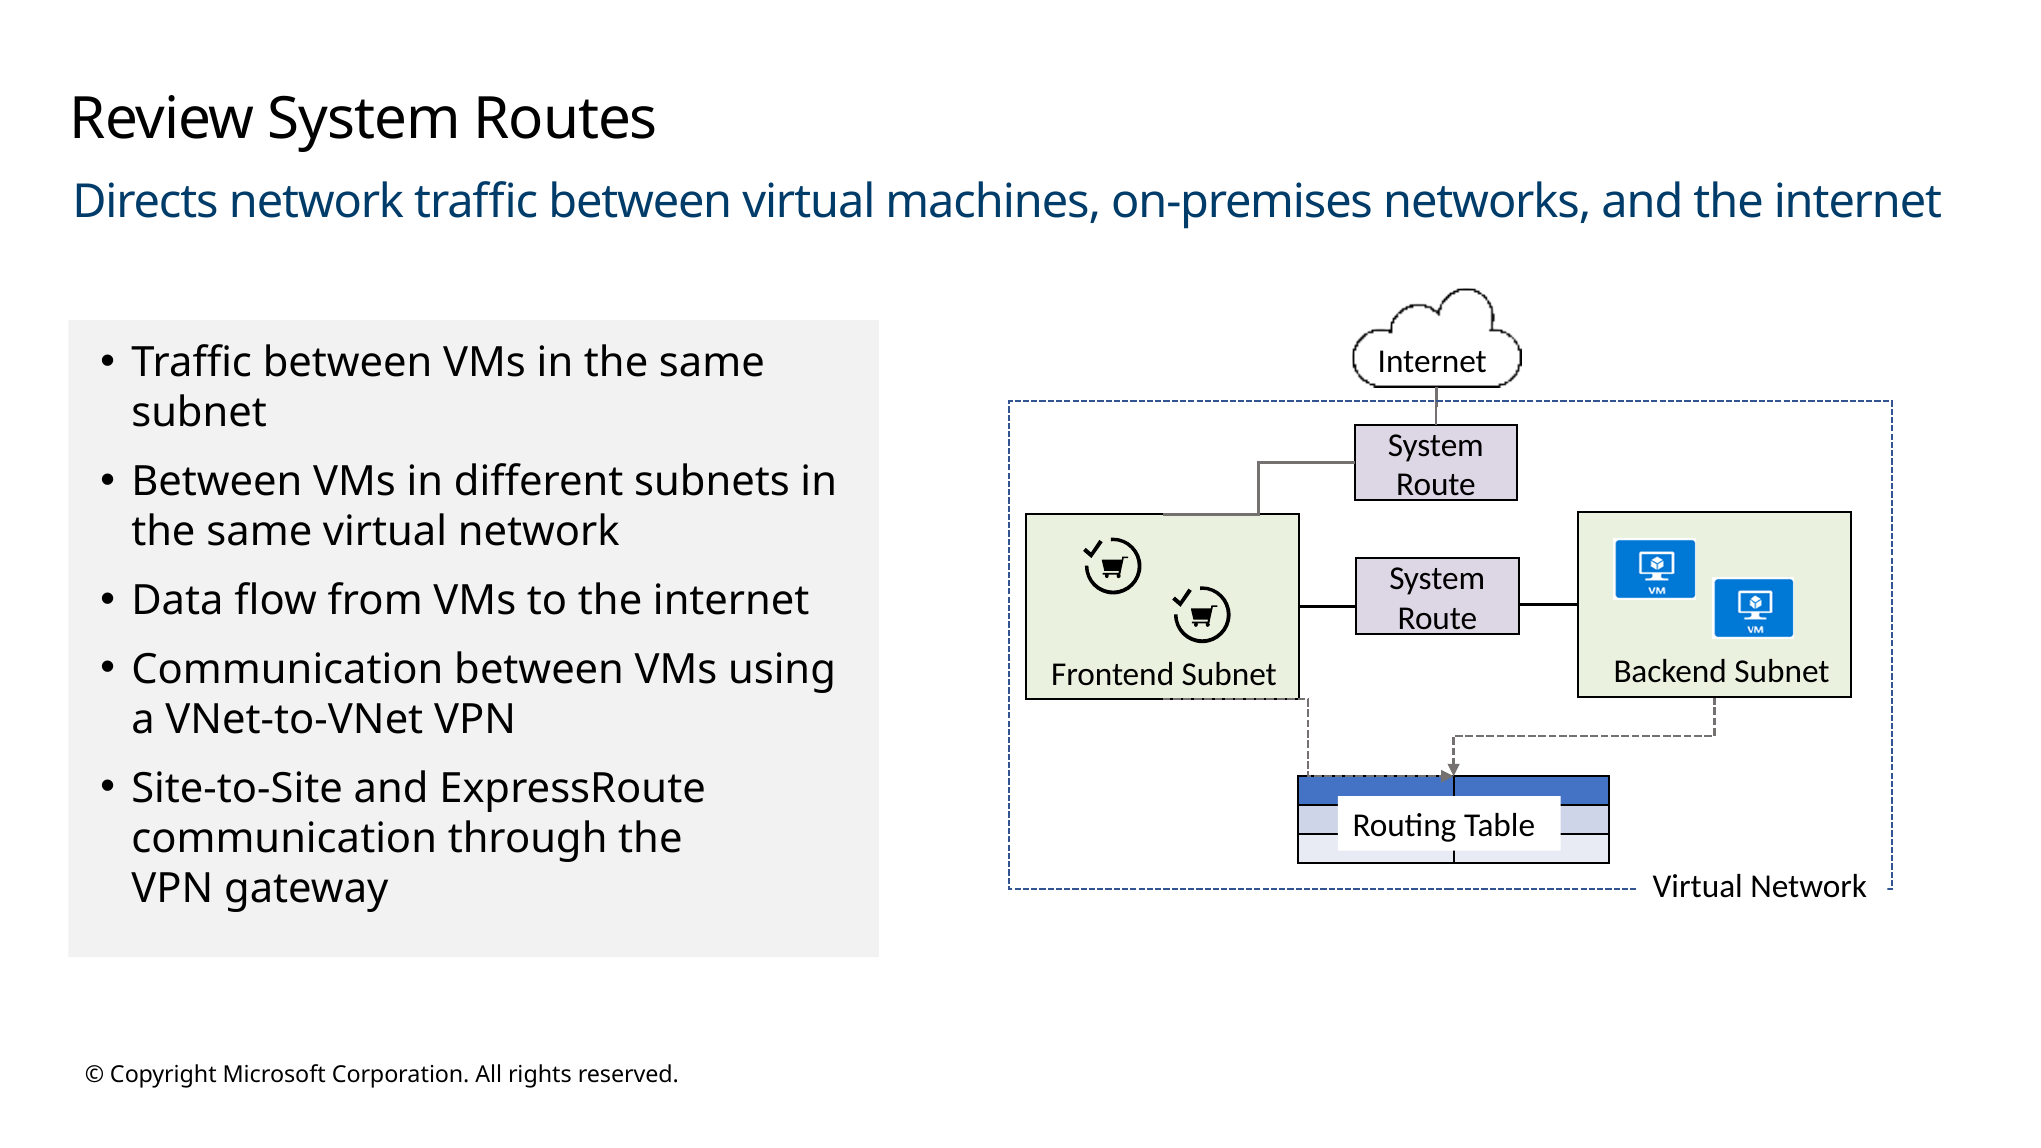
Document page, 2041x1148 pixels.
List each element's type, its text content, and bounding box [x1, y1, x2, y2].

list Directs network traffic between virtual machines, on-premises networks, and the internet [72, 163, 1970, 293]
text_box Traffic between VMs in the same subnet Between VMs in different subnets in the same virtual network Data flow from VMs to the internet Communication between VMs using a VNet-to-VNet VPN Site-to-Site and ExpressRoute communication through the VPN gateway [68, 320, 879, 958]
title Review System Routes [70, 73, 1968, 182]
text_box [1008, 287, 1893, 913]
